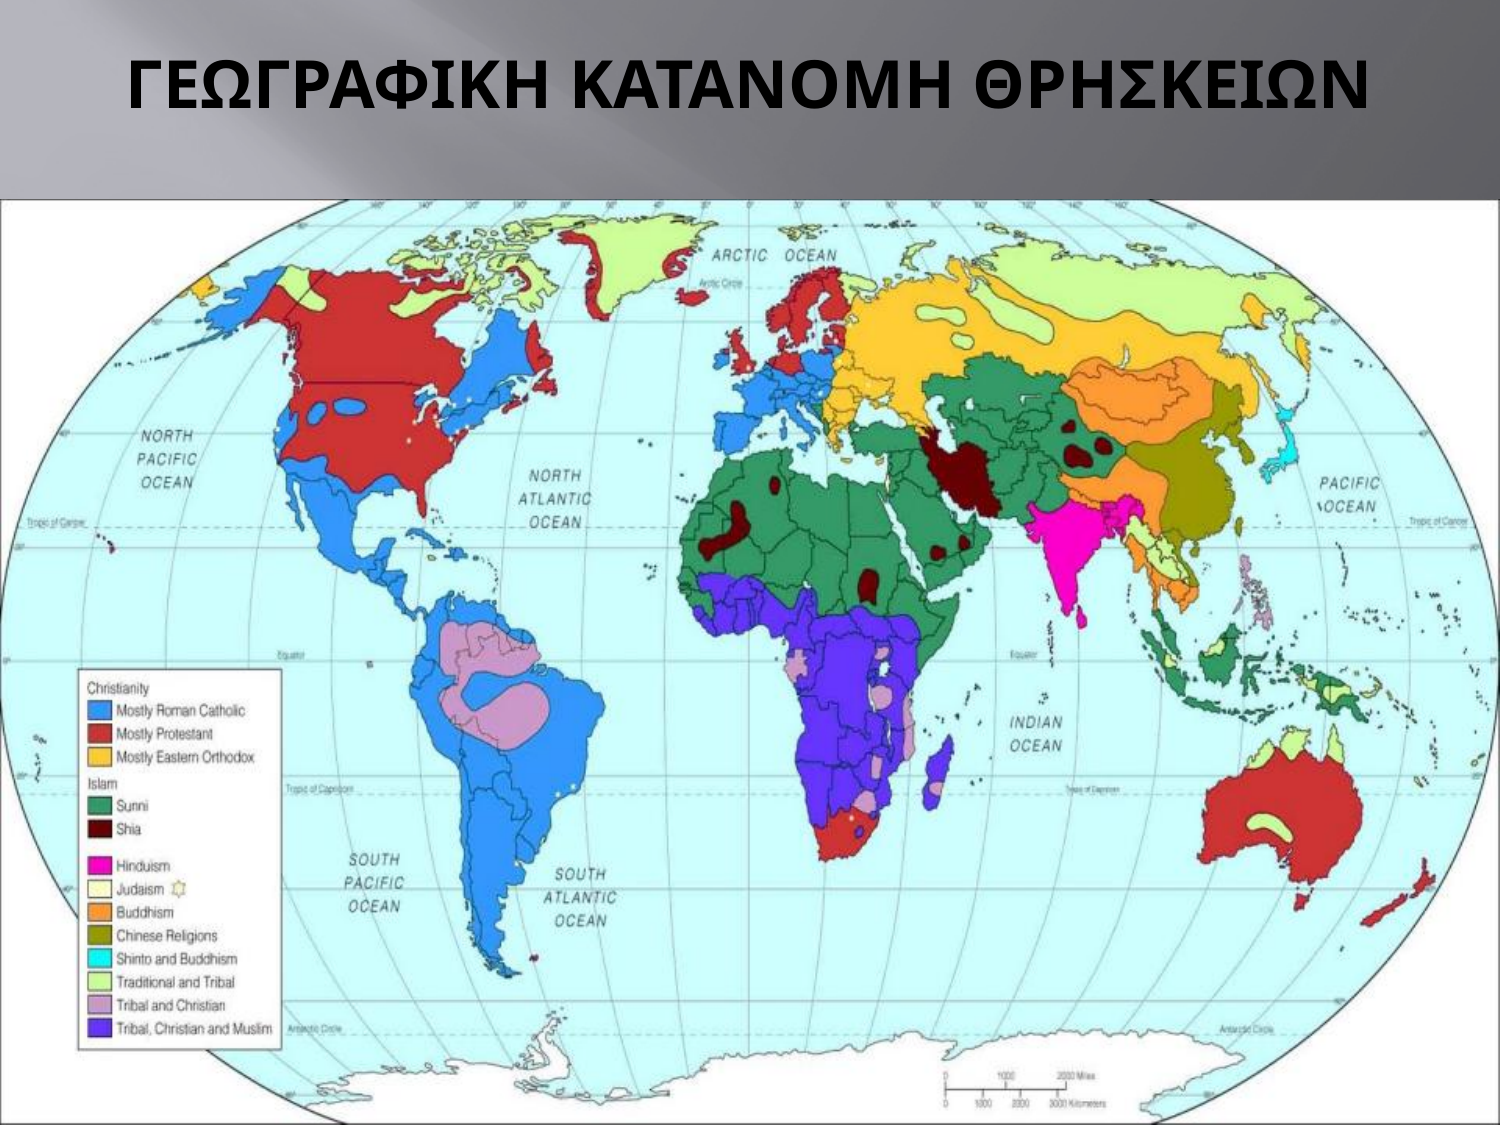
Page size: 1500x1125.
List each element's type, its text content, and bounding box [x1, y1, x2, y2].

title ΓΕΩΓΡΑΦΙΚΗ ΚΑΤΑΝΟΜΗ ΘΡΗΣΚΕΙΩΝ [75, 0, 1425, 164]
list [0, 198, 1500, 1125]
